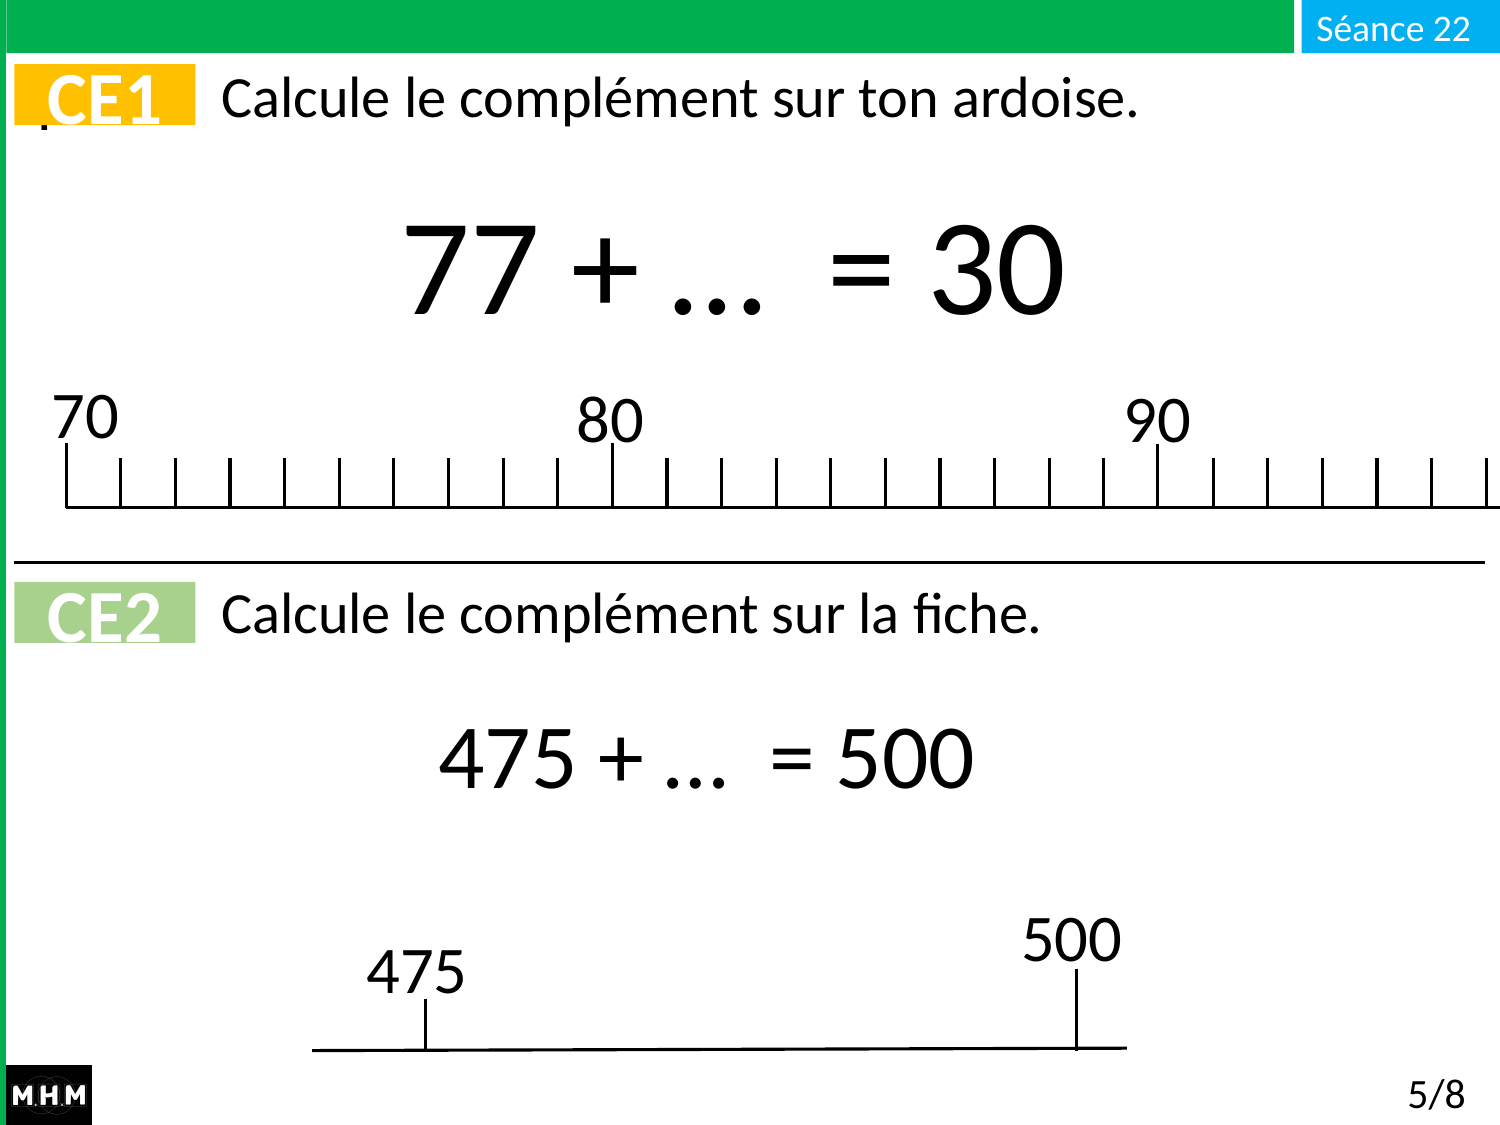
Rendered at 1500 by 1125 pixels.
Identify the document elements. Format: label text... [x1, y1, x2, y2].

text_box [36, 364, 1500, 509]
text_box 475 + … = 500 [387, 689, 1007, 815]
text_box 77 + … = 30 [385, 169, 1321, 350]
text_box CE1 [13, 63, 196, 126]
title Calcule le complément sur ton ardoise. [206, 54, 1500, 144]
text_box CE2 [13, 581, 196, 644]
text_box Calcule le complément sur la fiche. [206, 570, 1500, 659]
list 5/8 [1373, 1064, 1500, 1125]
picture [6, 1065, 92, 1125]
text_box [312, 887, 1188, 1052]
